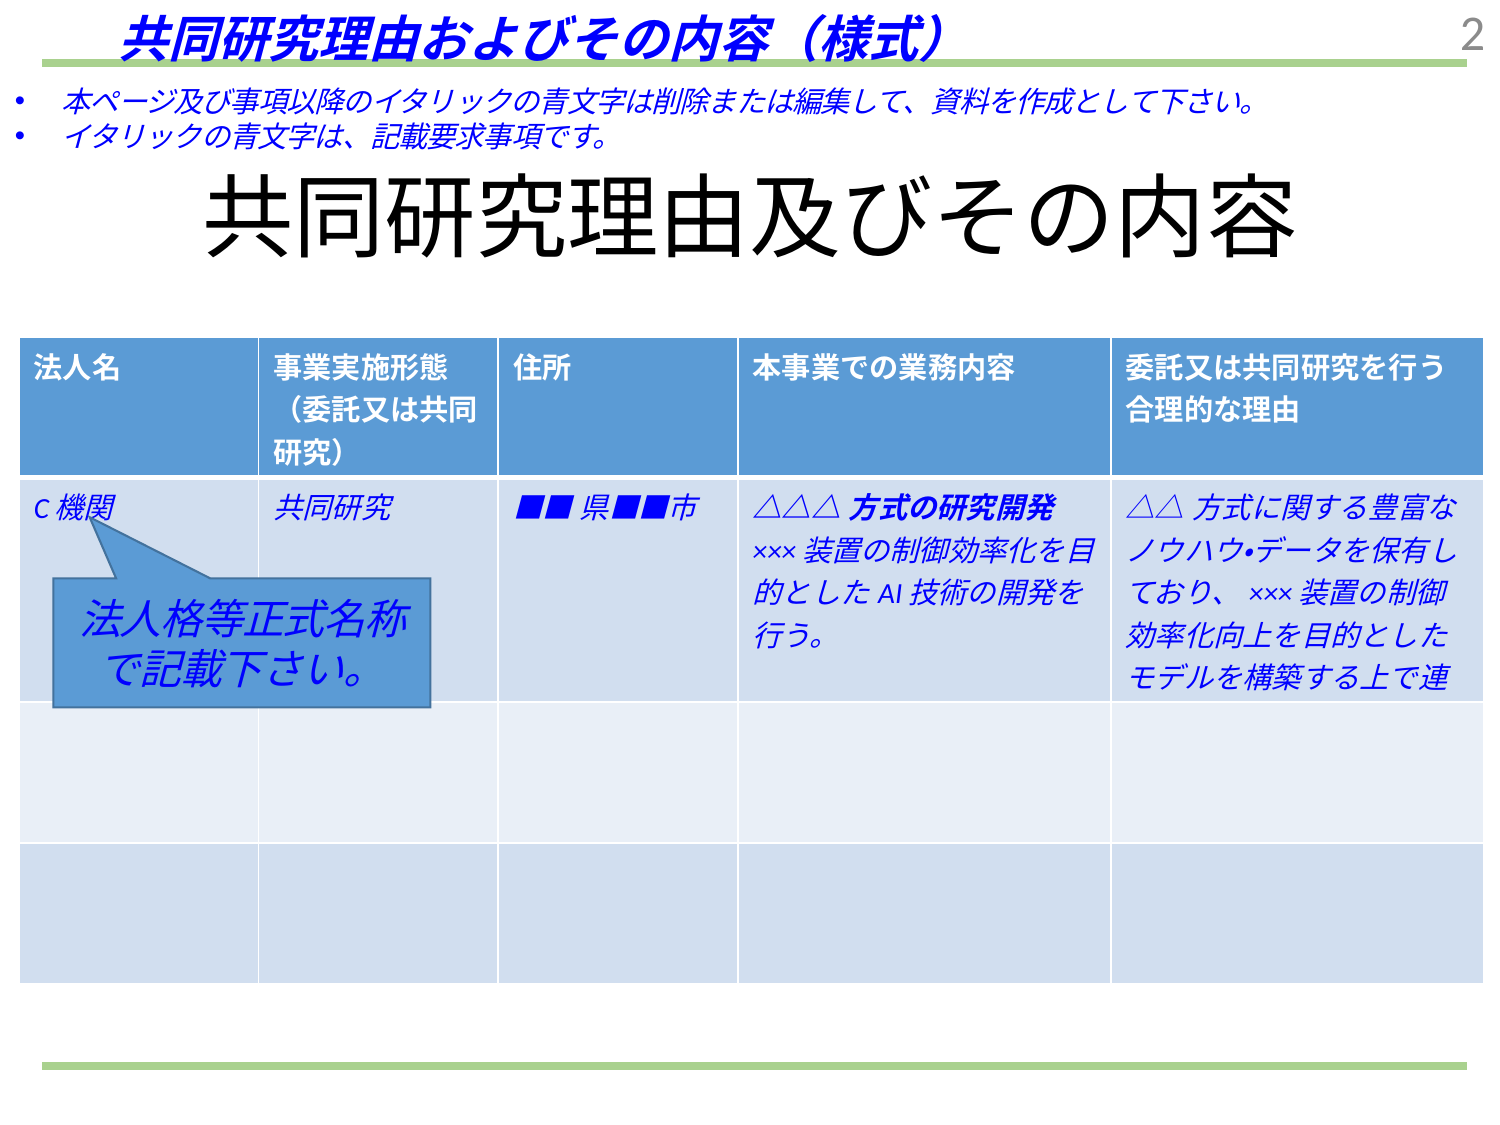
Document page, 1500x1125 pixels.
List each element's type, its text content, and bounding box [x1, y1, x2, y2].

table_cell [739, 844, 1110, 983]
table_header 事業実施形態 （委託又は共同研究） [259, 338, 497, 475]
table_cell [499, 844, 737, 983]
table_cell [499, 703, 737, 842]
table_header 本事業での業務内容 [739, 338, 1110, 475]
table_cell [20, 703, 258, 842]
text_box 本ページ及び事項以降のイタリックの青文字は削除または編集して、資料を作成として下さい。 イタリックの青文字は、記載要求事項です。 [0, 75, 1500, 161]
table_header 住所 [499, 338, 737, 475]
table_cell [259, 703, 497, 842]
text_box 共同研究理由およびその内容（様式） [0, 0, 1087, 75]
table_header 委託又は共同研究を行う合理的な理由 [1112, 338, 1483, 475]
table_cell [20, 844, 258, 983]
table_cell [739, 703, 1110, 842]
text_box 共同研究理由及びその内容 [103, 161, 1397, 278]
table_cell C機関 [20, 480, 258, 701]
table_cell [1112, 844, 1483, 983]
table_cell ■■県■■市 [499, 480, 737, 701]
table_cell △△△方式の研究開発 ×××装置の制御効率化を目的としたAI技術の開発を行う。 [739, 480, 1110, 701]
table_cell △△方式に関する豊富なノウハウ・データを保有しており、×××装置の制御効率化向上を目的としたモデルを構築する上で連携が必要。 [1112, 480, 1483, 701]
table_cell [259, 844, 497, 983]
table_header 法人名 [20, 338, 258, 475]
table_cell 共同研究 [259, 480, 497, 701]
text_box 法人格等正式名称で記載下さい。 [52, 514, 432, 709]
slide_number 1 [1162, 0, 1500, 61]
table_cell [1112, 703, 1483, 842]
